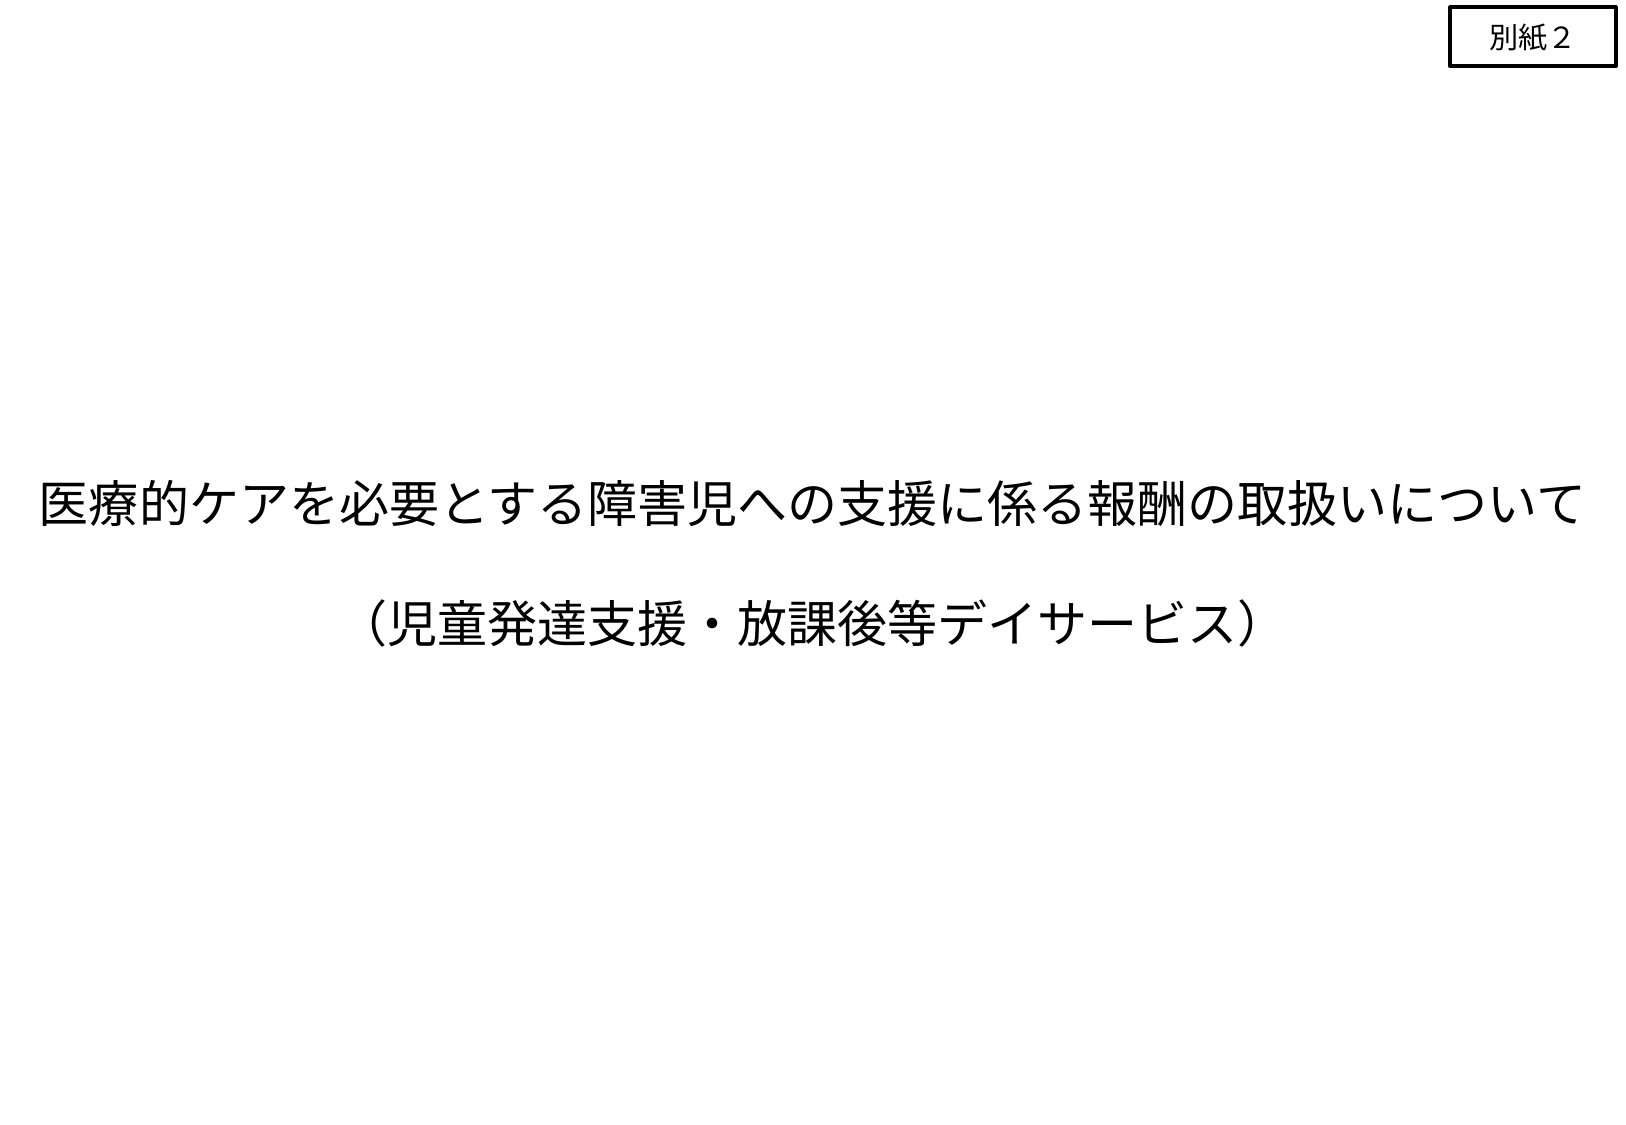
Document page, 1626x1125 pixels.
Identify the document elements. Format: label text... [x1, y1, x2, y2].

text_box 医療的ケアを必要とする障害児への支援に係る報酬の取扱いについて （児童発達支援・放課後等デイサービス） [0, 464, 1625, 660]
text_box 別紙２ [1448, 5, 1618, 68]
